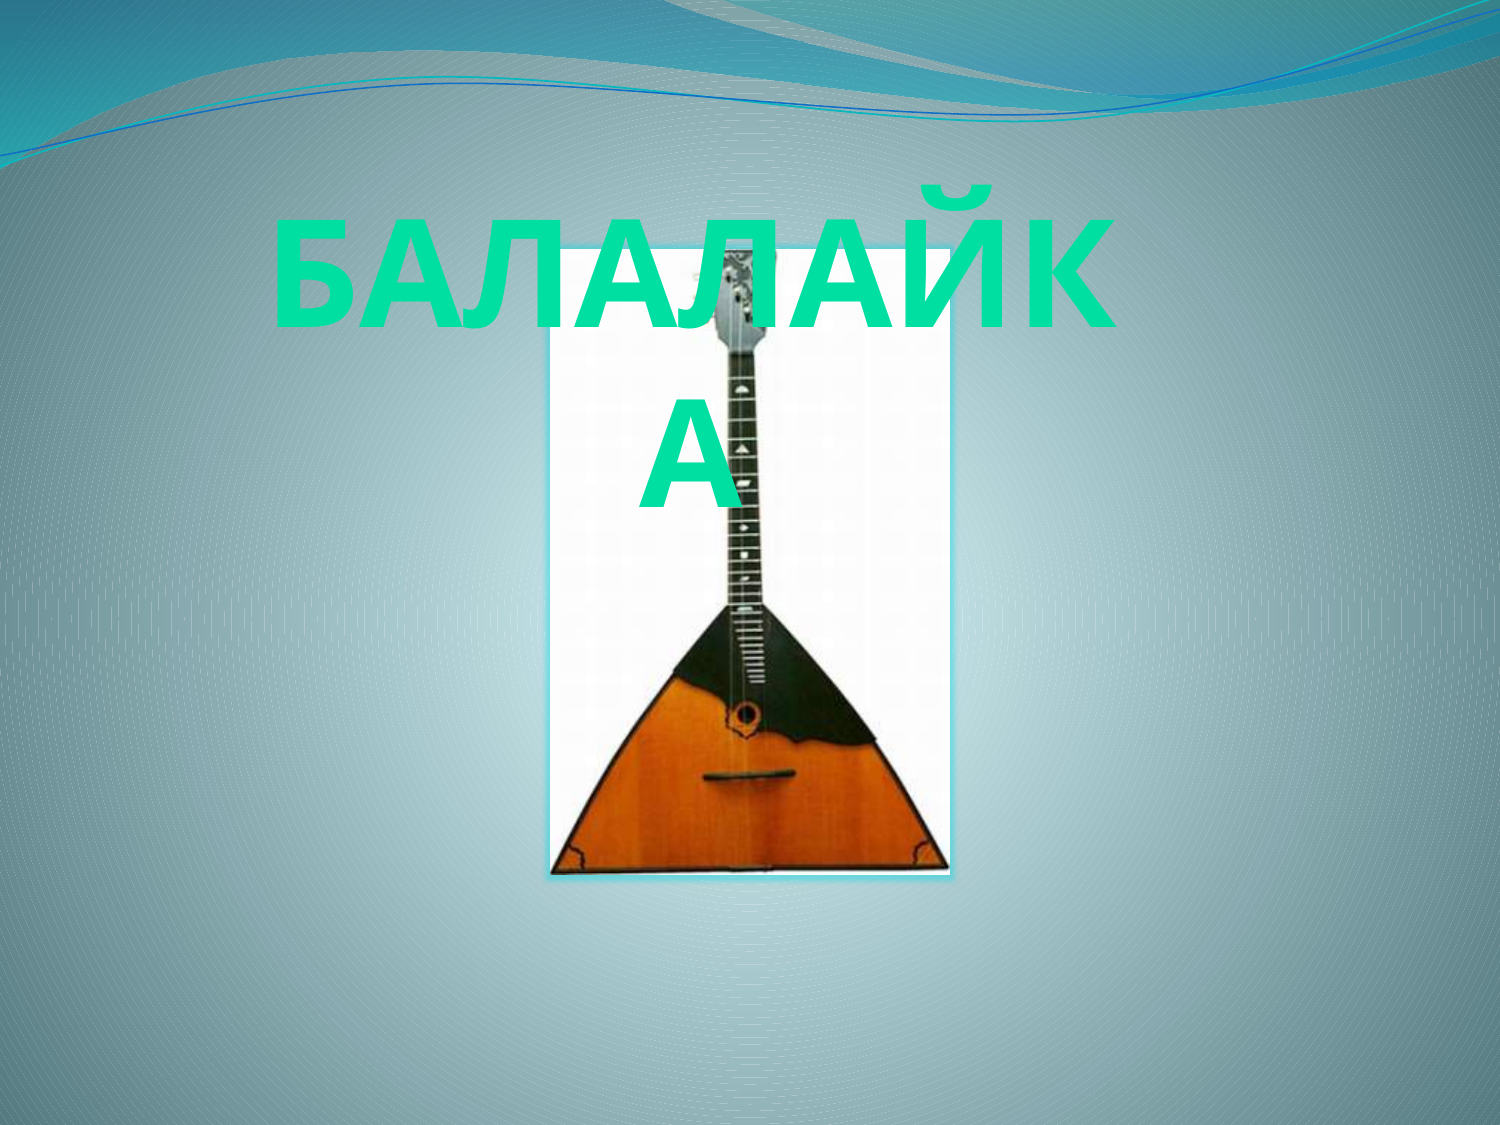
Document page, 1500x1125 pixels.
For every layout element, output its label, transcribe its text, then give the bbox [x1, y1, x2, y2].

picture [550, 249, 950, 876]
text_box БАЛАЛАЙКА [234, 35, 1149, 546]
